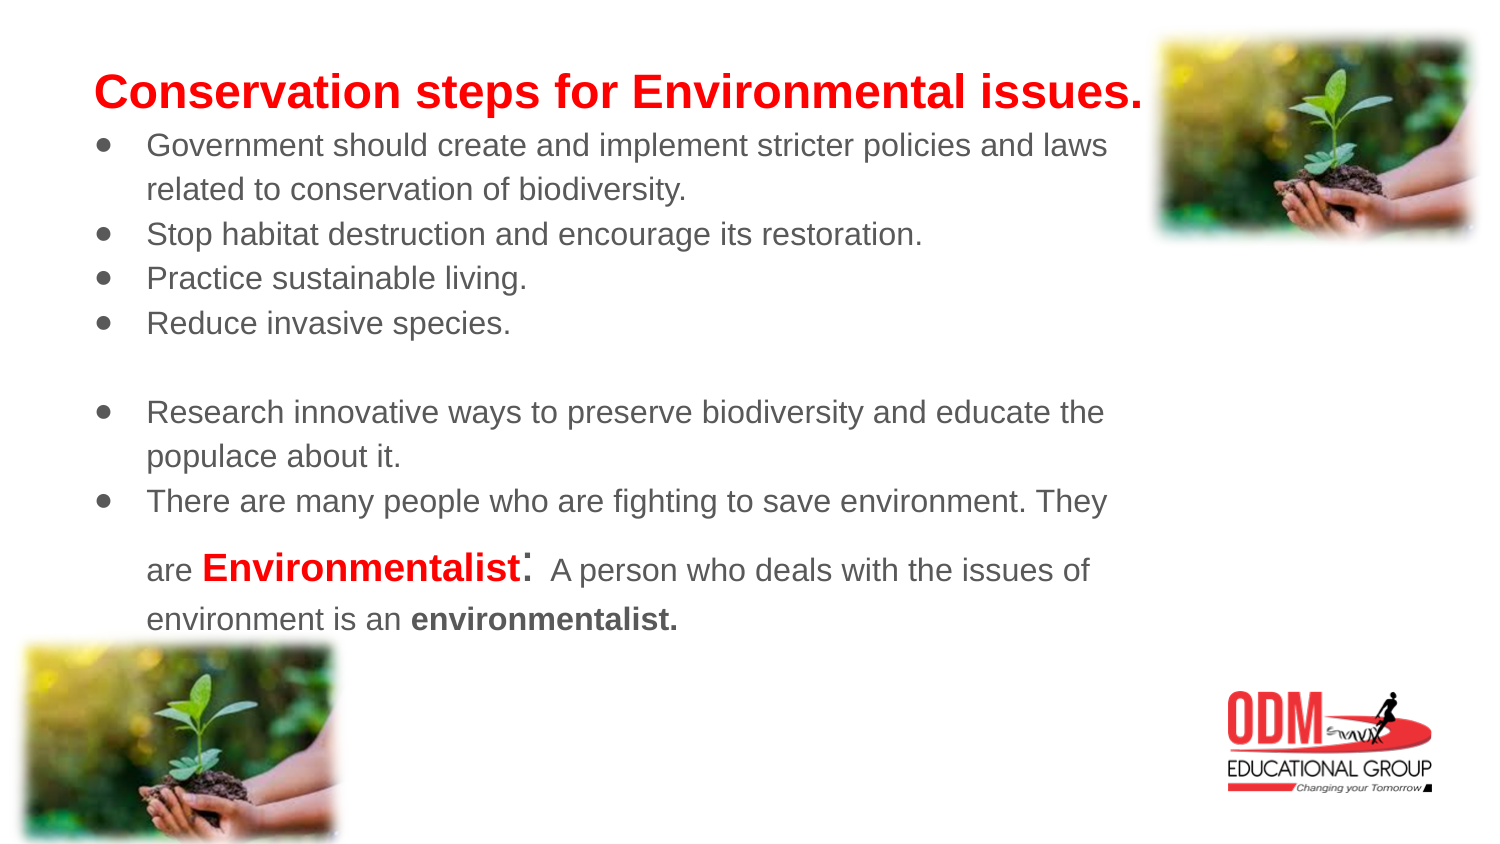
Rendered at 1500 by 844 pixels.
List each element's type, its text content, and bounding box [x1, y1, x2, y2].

picture [9, 629, 349, 844]
picture [1228, 691, 1433, 793]
picture [1144, 24, 1484, 250]
list Conservation steps for Environmental issues. Government should create and implement stricter policies and laws related to conservation of biodiversity. Stop habitat destruction and encourage its restoration. Practice sustainable living. Reduce invasive species. Research innovative ways to preserve biodiversity and educate the populace about it. There are many people who are fighting to save environment. They are Environmentalist: A person who deals with the issues of environment is an environmentalist. [61, 36, 1178, 706]
